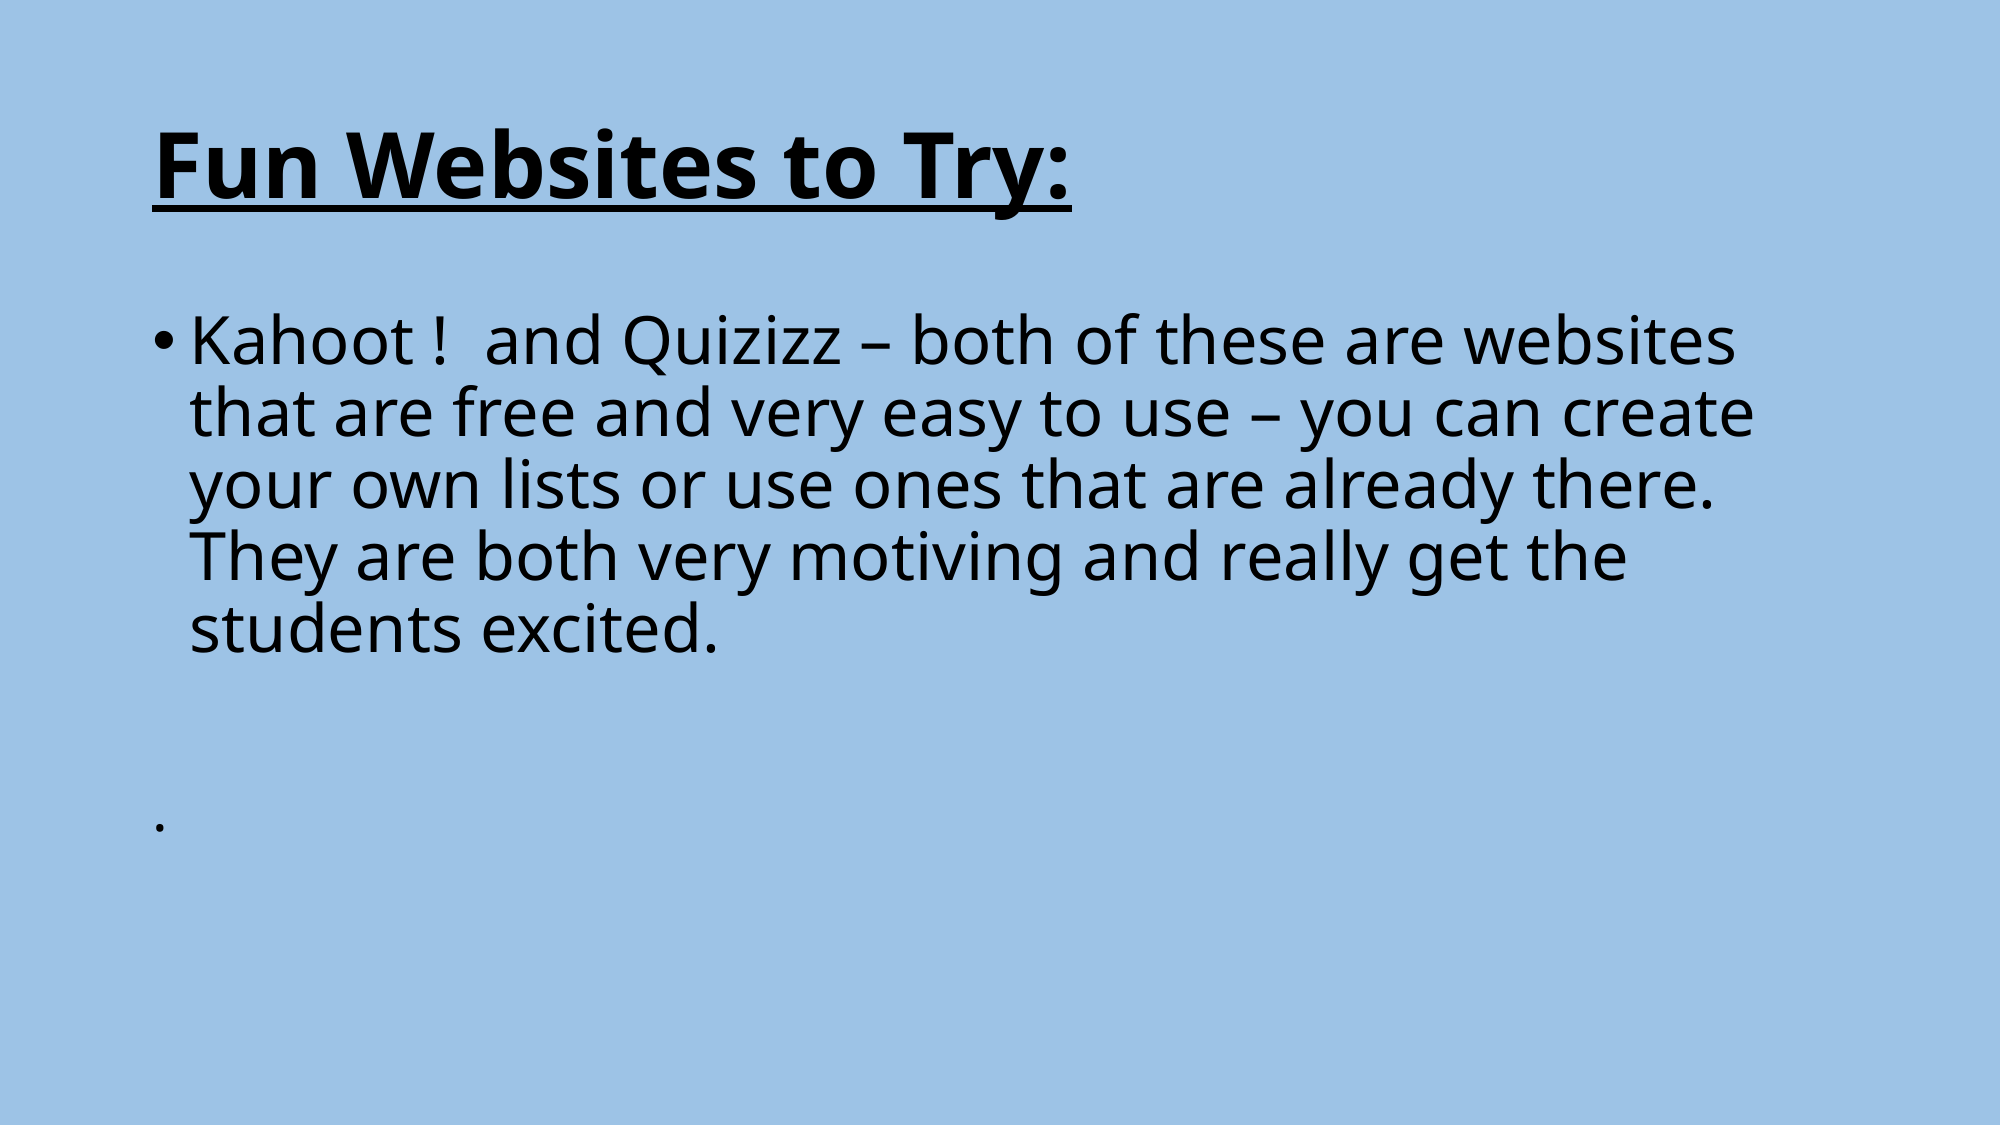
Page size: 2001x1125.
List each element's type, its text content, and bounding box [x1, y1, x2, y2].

title Fun Websites to Try: [137, 59, 1863, 278]
list Kahoot ! and Quizizz – both of these are websites that are free and very easy to use – you can create your own lists or use ones that are already there. They are both very motiving and really get the students excited. . [137, 299, 1863, 1014]
